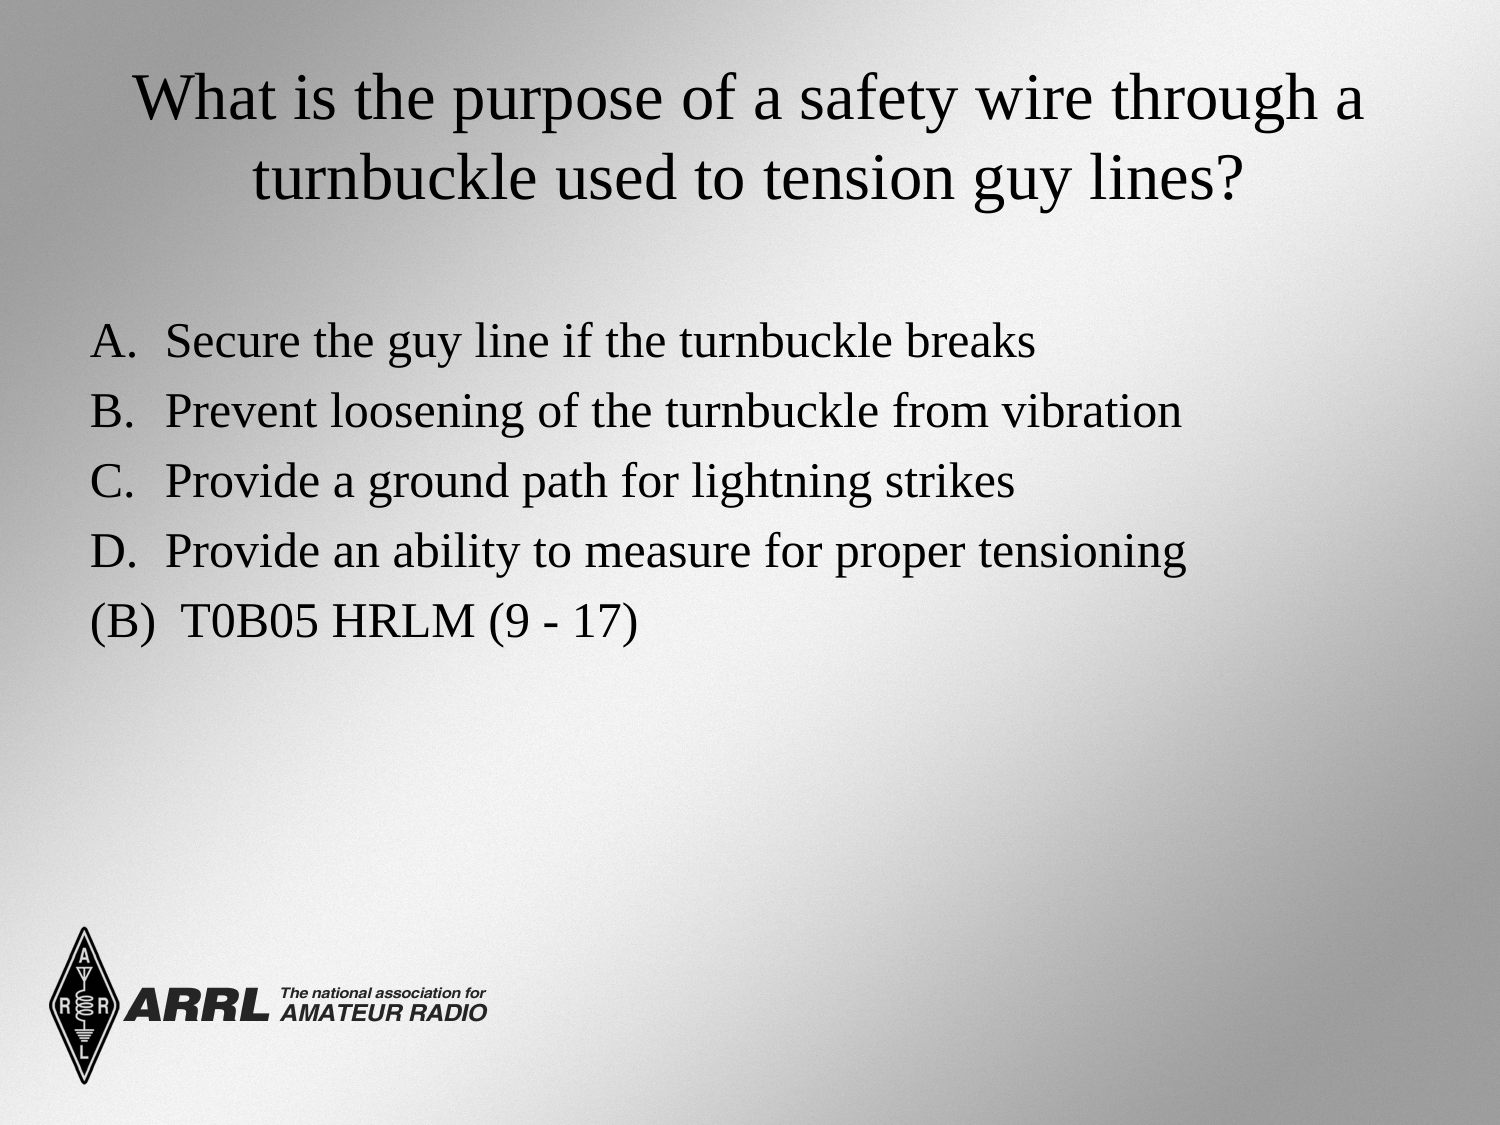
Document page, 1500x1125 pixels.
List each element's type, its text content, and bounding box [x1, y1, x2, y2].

title What is the purpose of a safety wire through a turnbuckle used to tension guy lines? [75, 45, 1425, 233]
list Secure the guy line if the turnbuckle breaks Prevent loosening of the turnbuckle from vibration Provide a ground path for lightning strikes Provide an ability to measure for proper tensioning (B) T0B05 HRLM (9 - 17) [75, 299, 1425, 1005]
picture [0, 0, 1500, 1125]
